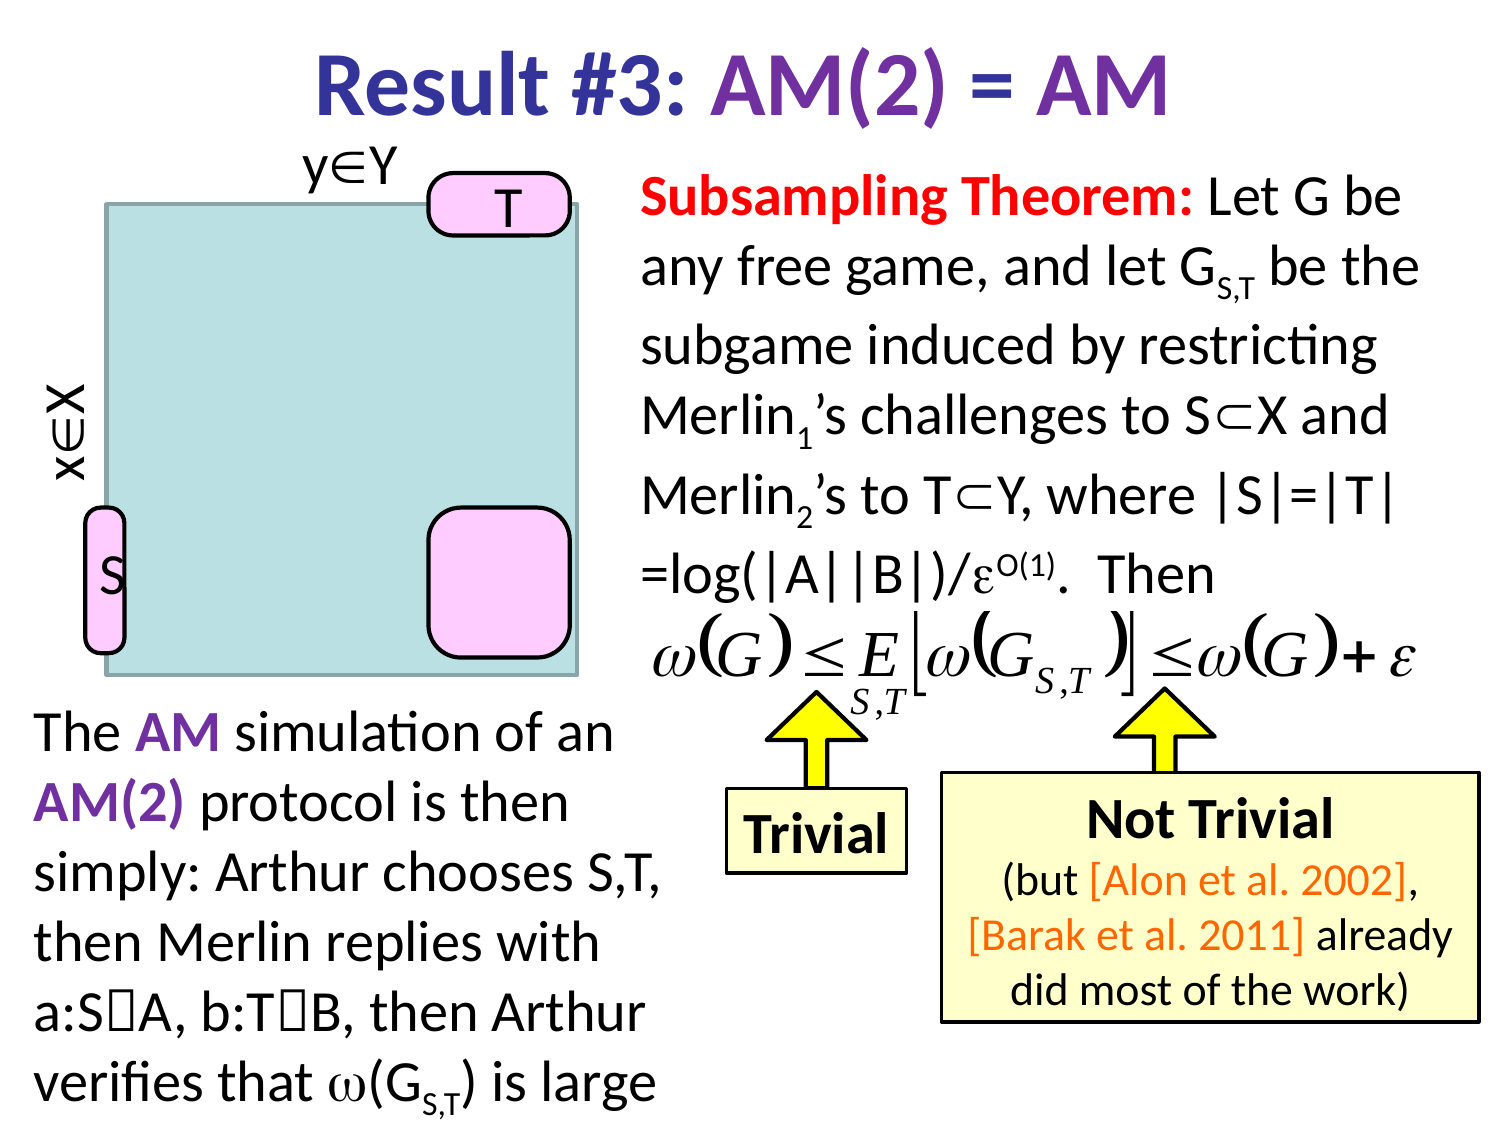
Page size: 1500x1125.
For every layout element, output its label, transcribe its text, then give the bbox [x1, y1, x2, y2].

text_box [85, 507, 125, 654]
text_box [803, 745, 830, 788]
text_box yY [272, 118, 429, 204]
text_box [426, 170, 479, 238]
text_box T [479, 161, 519, 247]
text_box Trivial [726, 788, 907, 874]
text_box [104, 202, 579, 677]
text_box [426, 505, 572, 660]
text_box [642, 610, 1434, 738]
text_box The AM simulation of an AM(2) protocol is then simply: Arthur chooses S,T, then Merlin replies with a:SA, b:TB, then Arthur verifies that (GS,T) is large [18, 685, 712, 1125]
text_box [519, 170, 572, 238]
text_box Not Trivial (but [Alon et al. 2002], [Barak et al. 2011] already did most of the work) [941, 772, 1479, 1022]
text_box [1151, 745, 1178, 772]
title Result #3: AM(2) = AM [68, 1, 1419, 156]
text_box Subsampling Theorem: Let G be any free game, and let GS,T be the subgame induced by restricting Merlin1’s challenges to SX and Merlin2’s to TY, where |S|=|T|=log(|A||B|)/O(1). Then [625, 149, 1451, 613]
text_box xX [19, 354, 104, 511]
